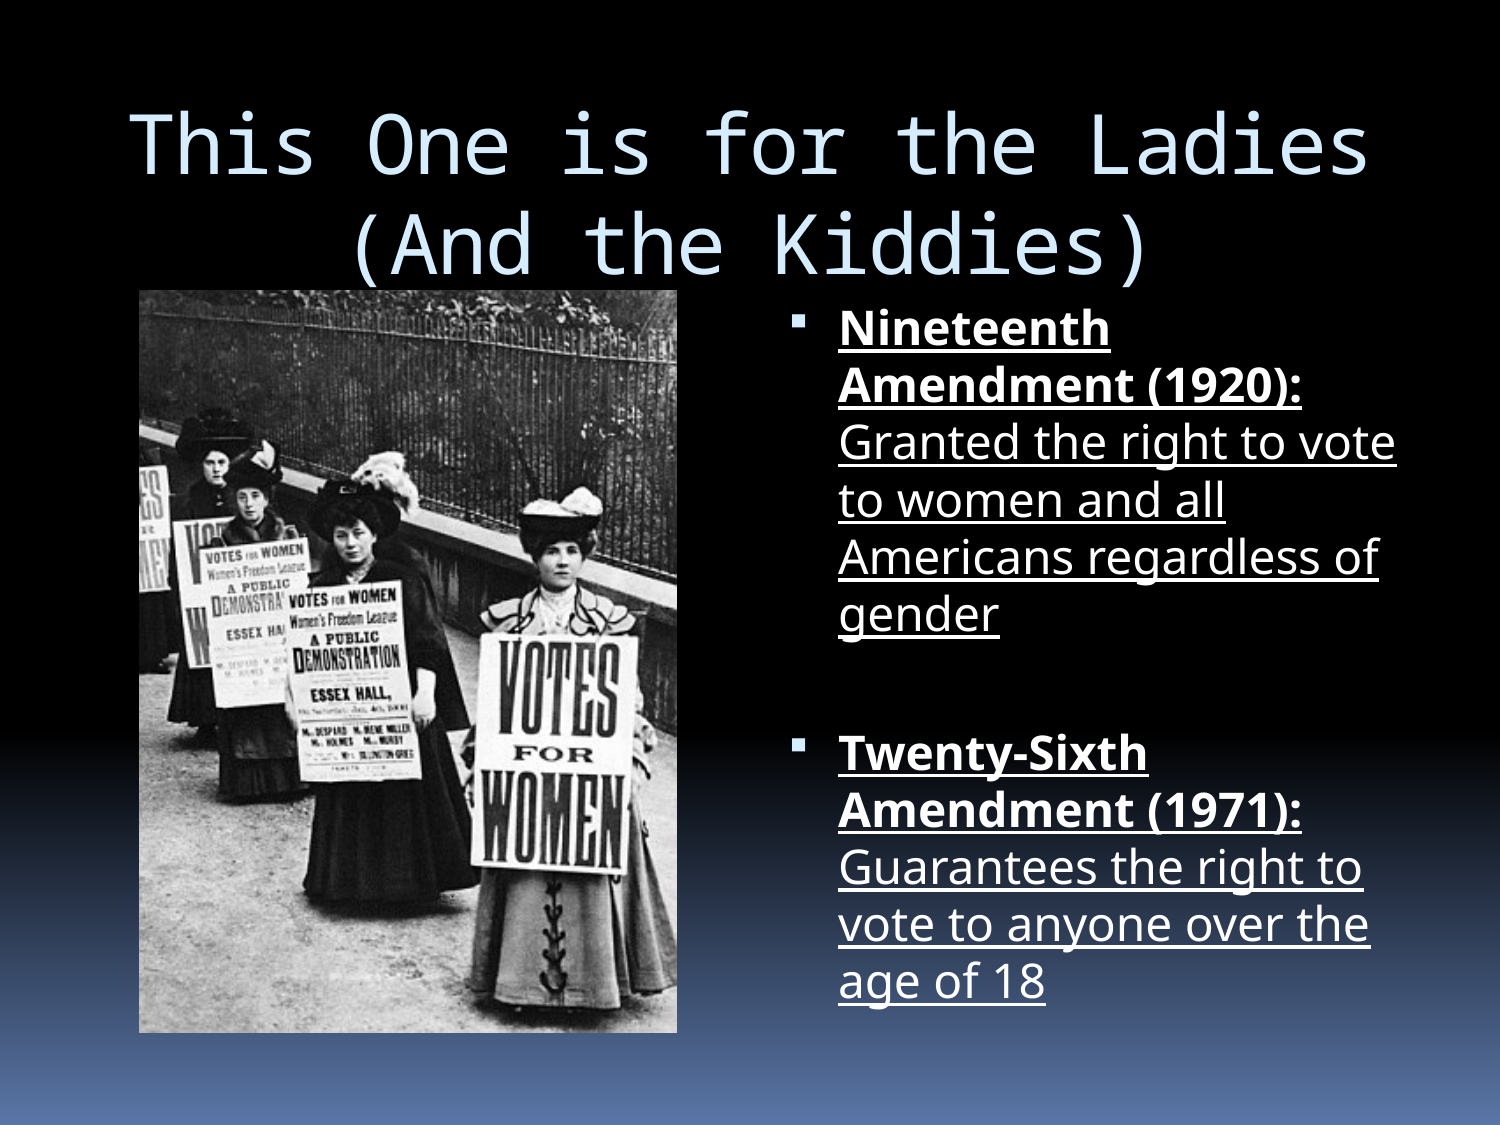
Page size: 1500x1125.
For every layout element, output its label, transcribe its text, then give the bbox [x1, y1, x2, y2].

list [138, 289, 677, 1034]
list Nineteenth Amendment (1920): Granted the right to vote to women and all Americans regardless of gender Twenty-Sixth Amendment (1971): Guarantees the right to vote to anyone over the age of 18 [763, 290, 1427, 1033]
title This One is for the Ladies (And the Kiddies) [75, 83, 1425, 234]
